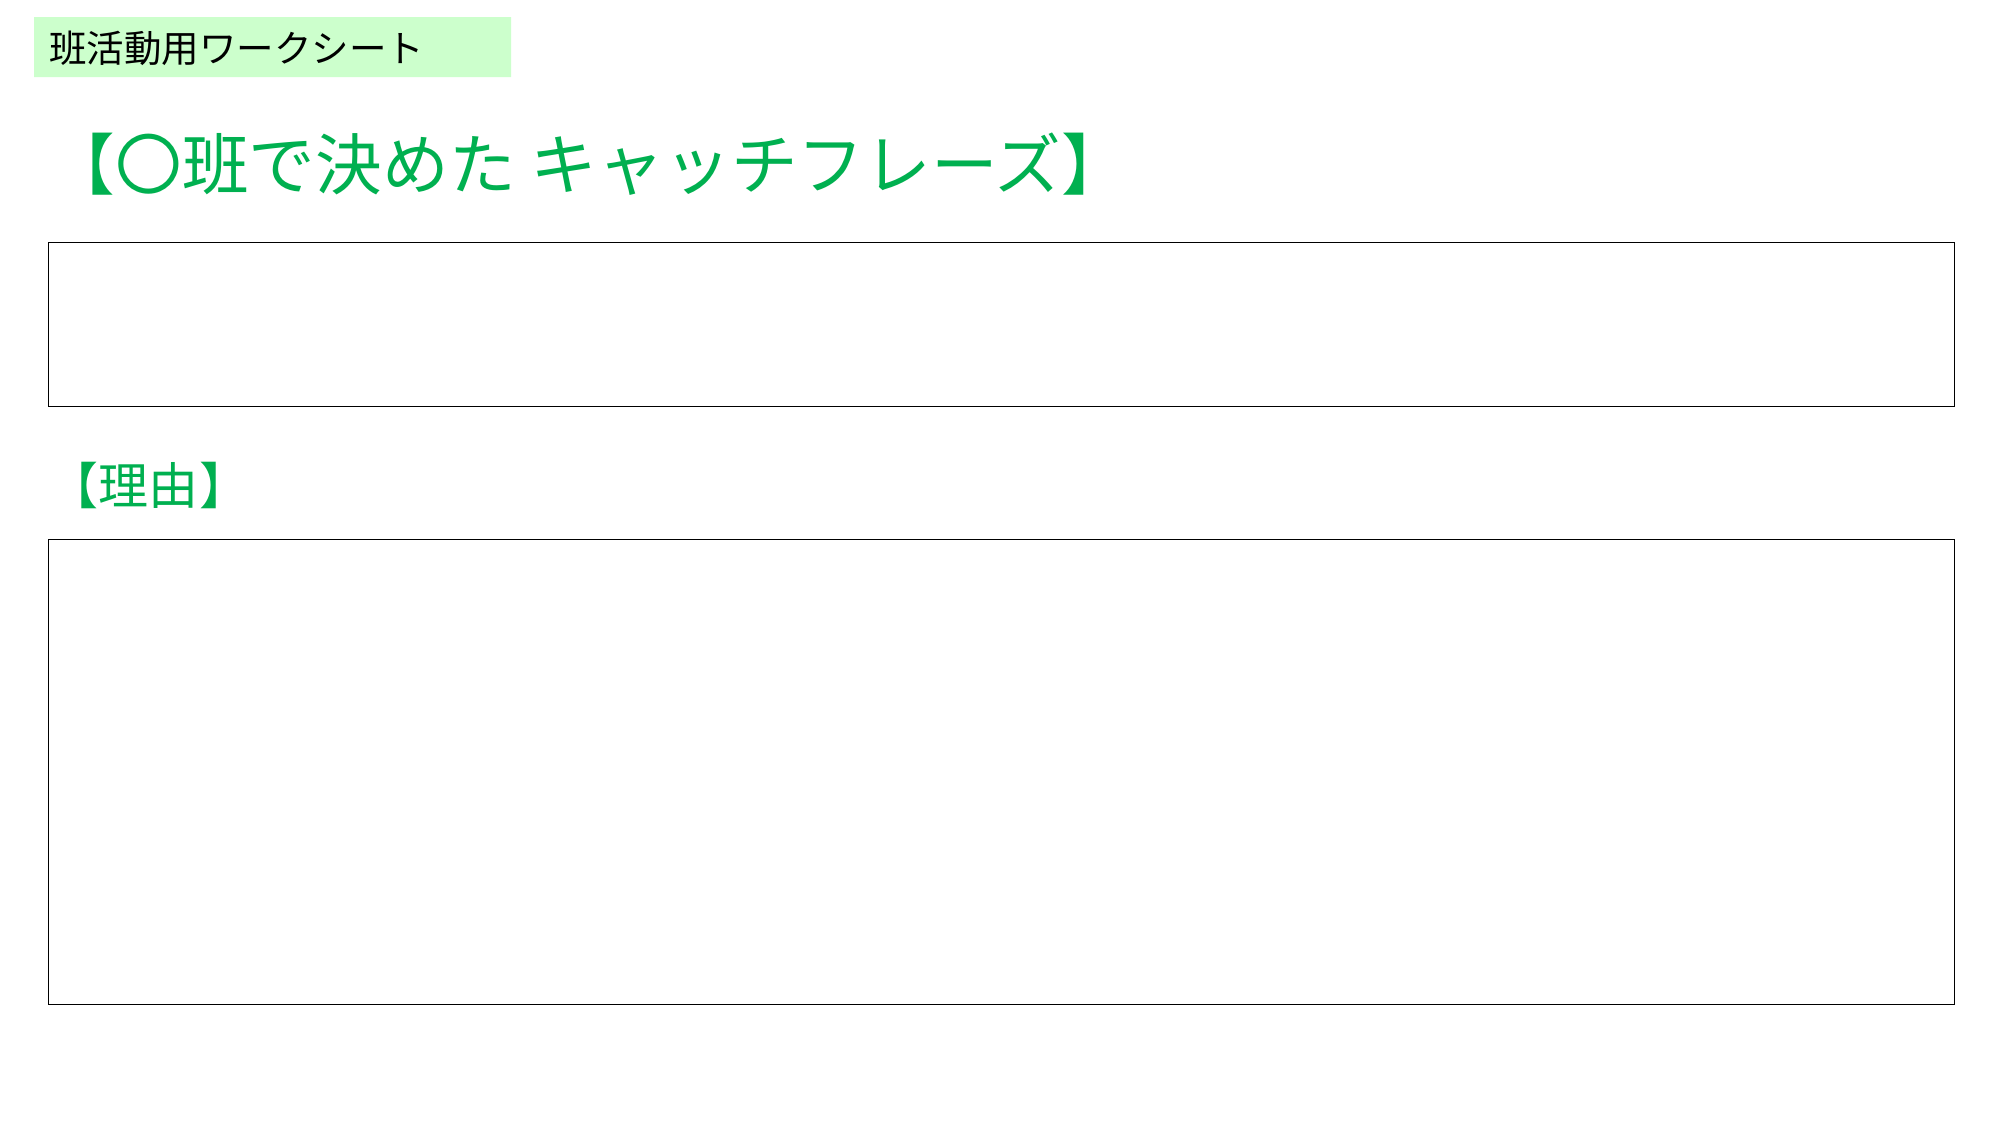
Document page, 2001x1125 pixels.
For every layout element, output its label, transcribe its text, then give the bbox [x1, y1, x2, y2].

text_box [48, 242, 1955, 407]
text_box [48, 539, 1955, 1005]
text_box 【〇班で決めた キャッチフレーズ】 [34, 115, 1823, 211]
text_box 【理由】 [34, 446, 1823, 522]
text_box 班活動用ワークシート [34, 17, 512, 78]
